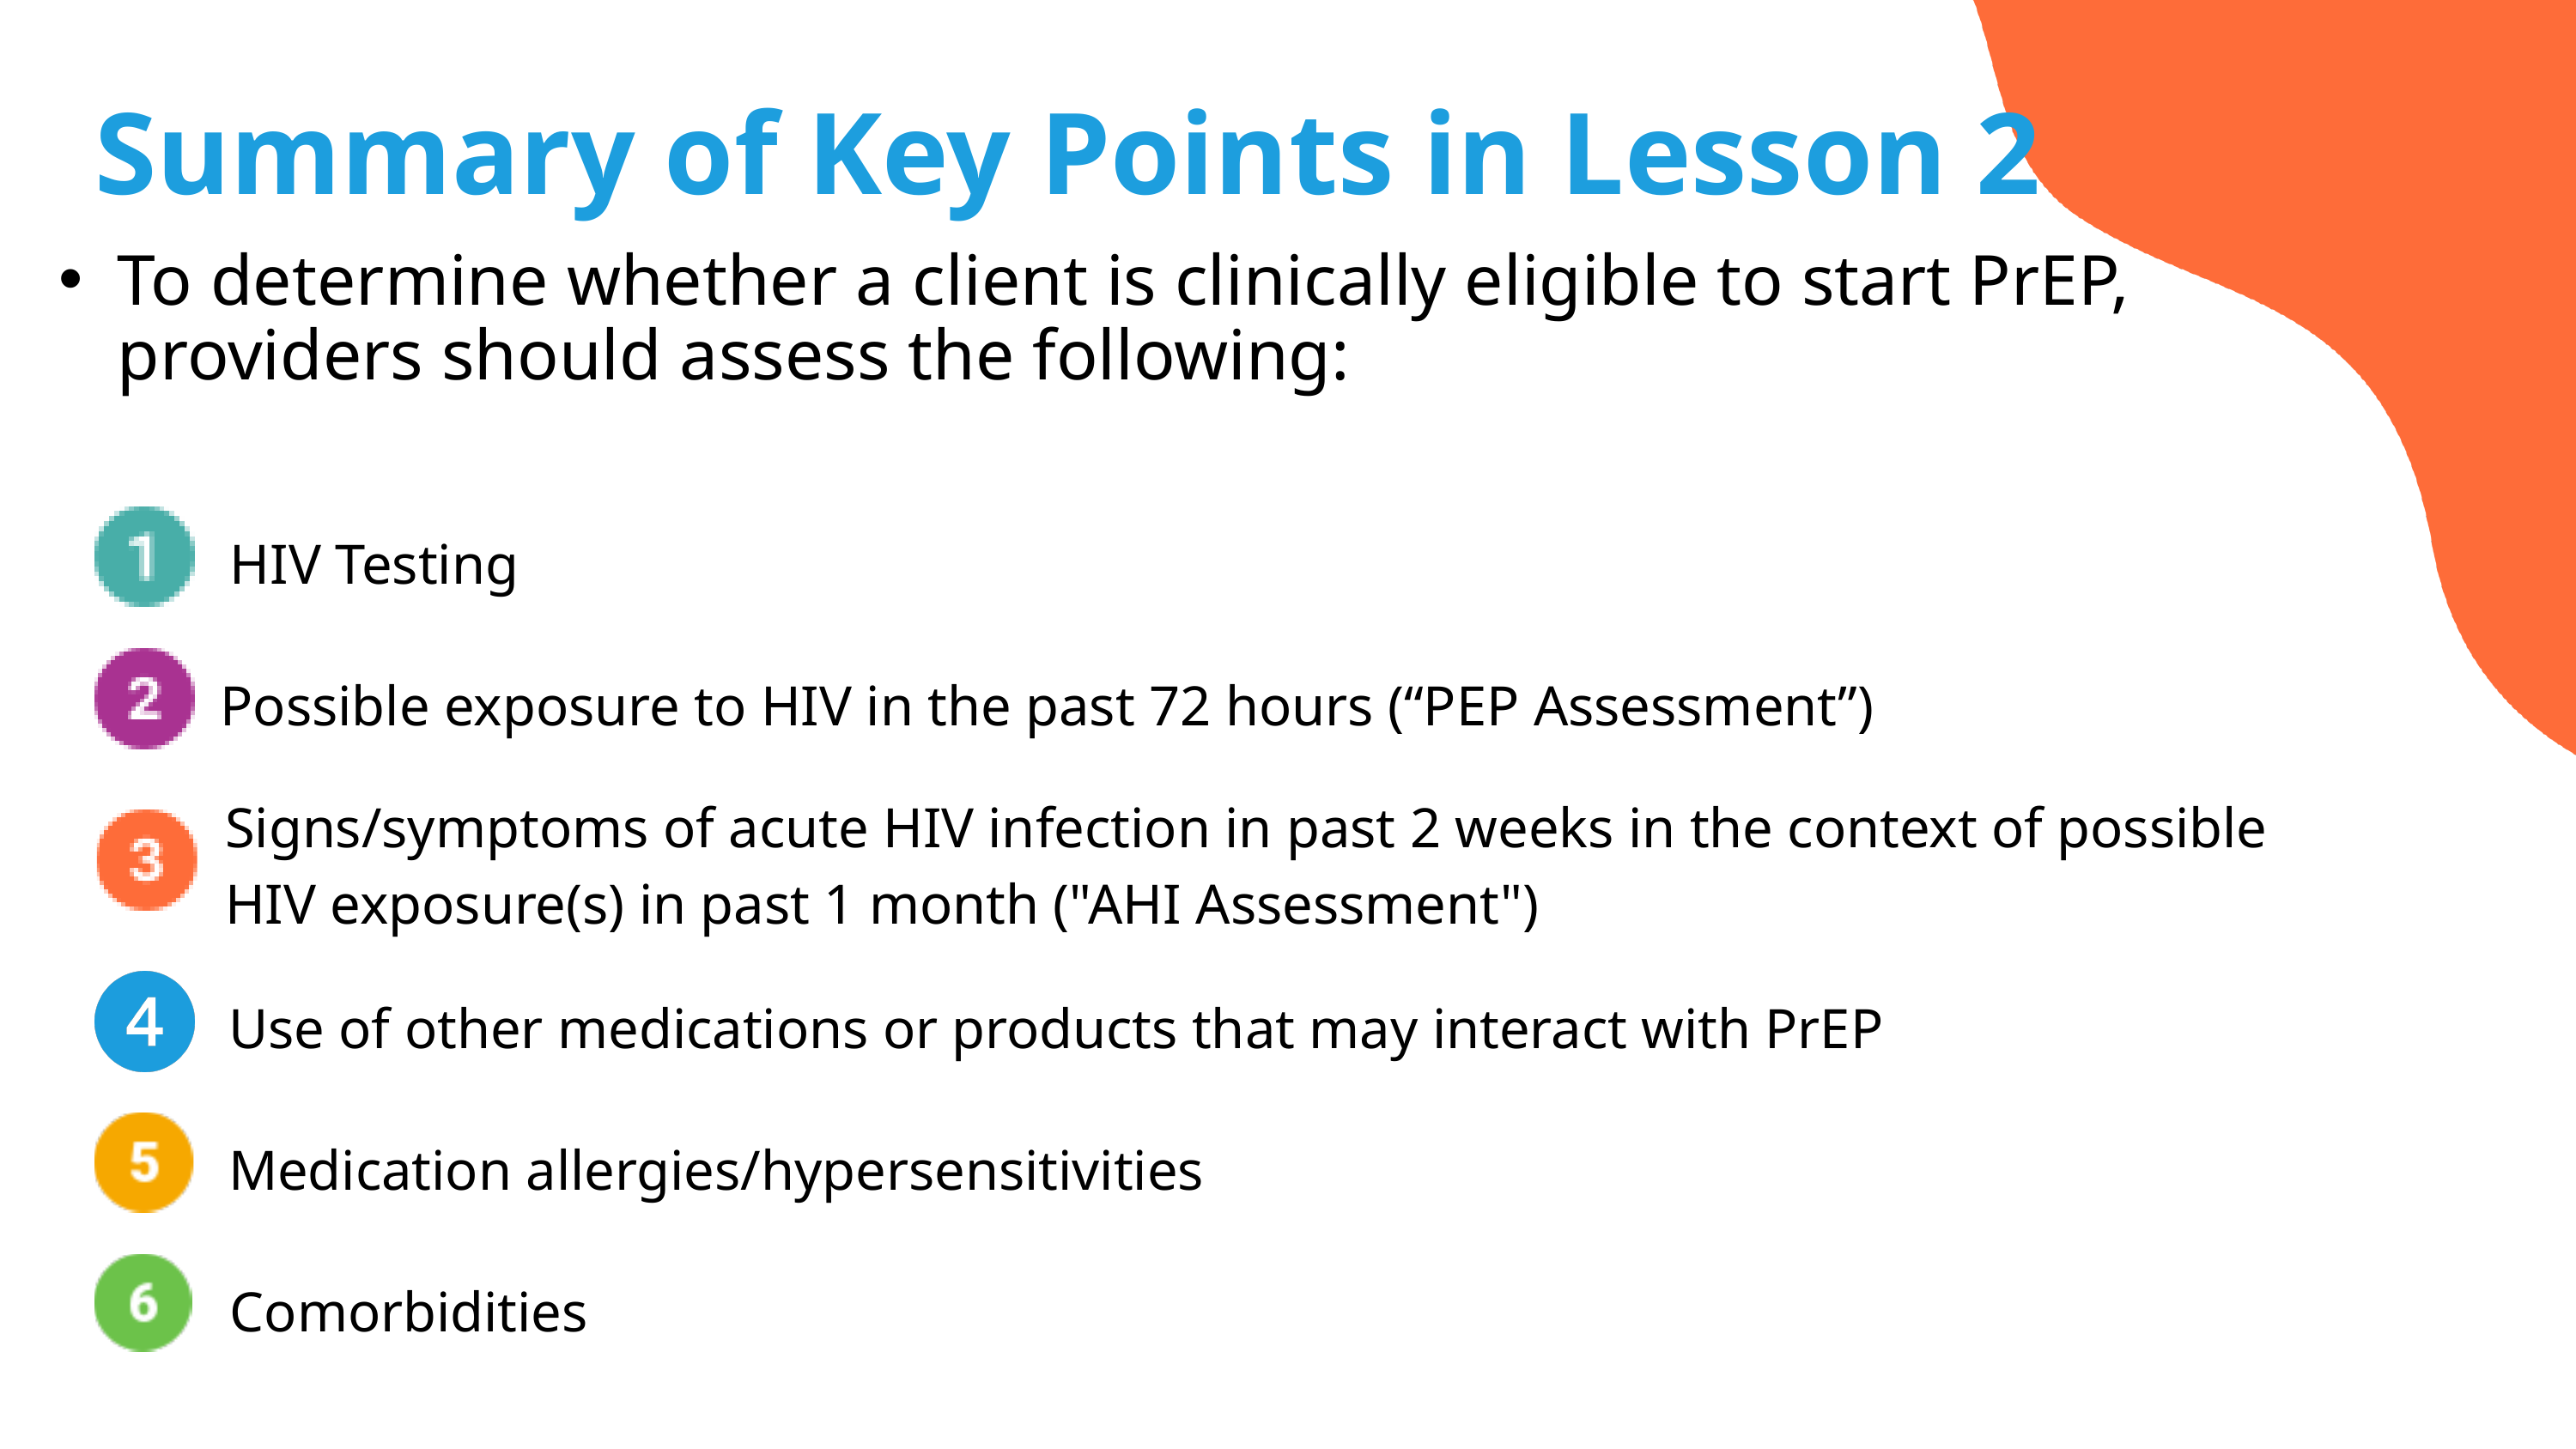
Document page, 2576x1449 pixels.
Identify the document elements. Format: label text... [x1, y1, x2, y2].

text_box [94, 648, 2549, 749]
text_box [94, 506, 2146, 608]
text_box [1801, 0, 2576, 805]
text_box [94, 1113, 2576, 1213]
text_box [94, 971, 2576, 1072]
text_box Signs/symptoms of acute HIV infection in past 2 weeks in the context of possible HIV exposure(s) in past 1 month ("AHI Assessment") [225, 782, 2336, 935]
text_box [96, 809, 197, 911]
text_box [94, 1253, 2576, 1353]
text_box Summary of Key Points in Lesson 2 [94, 58, 2278, 217]
text_box To determine whether a client is clinically eligible to start PrEP, providers should assess the following: [0, 245, 2355, 394]
